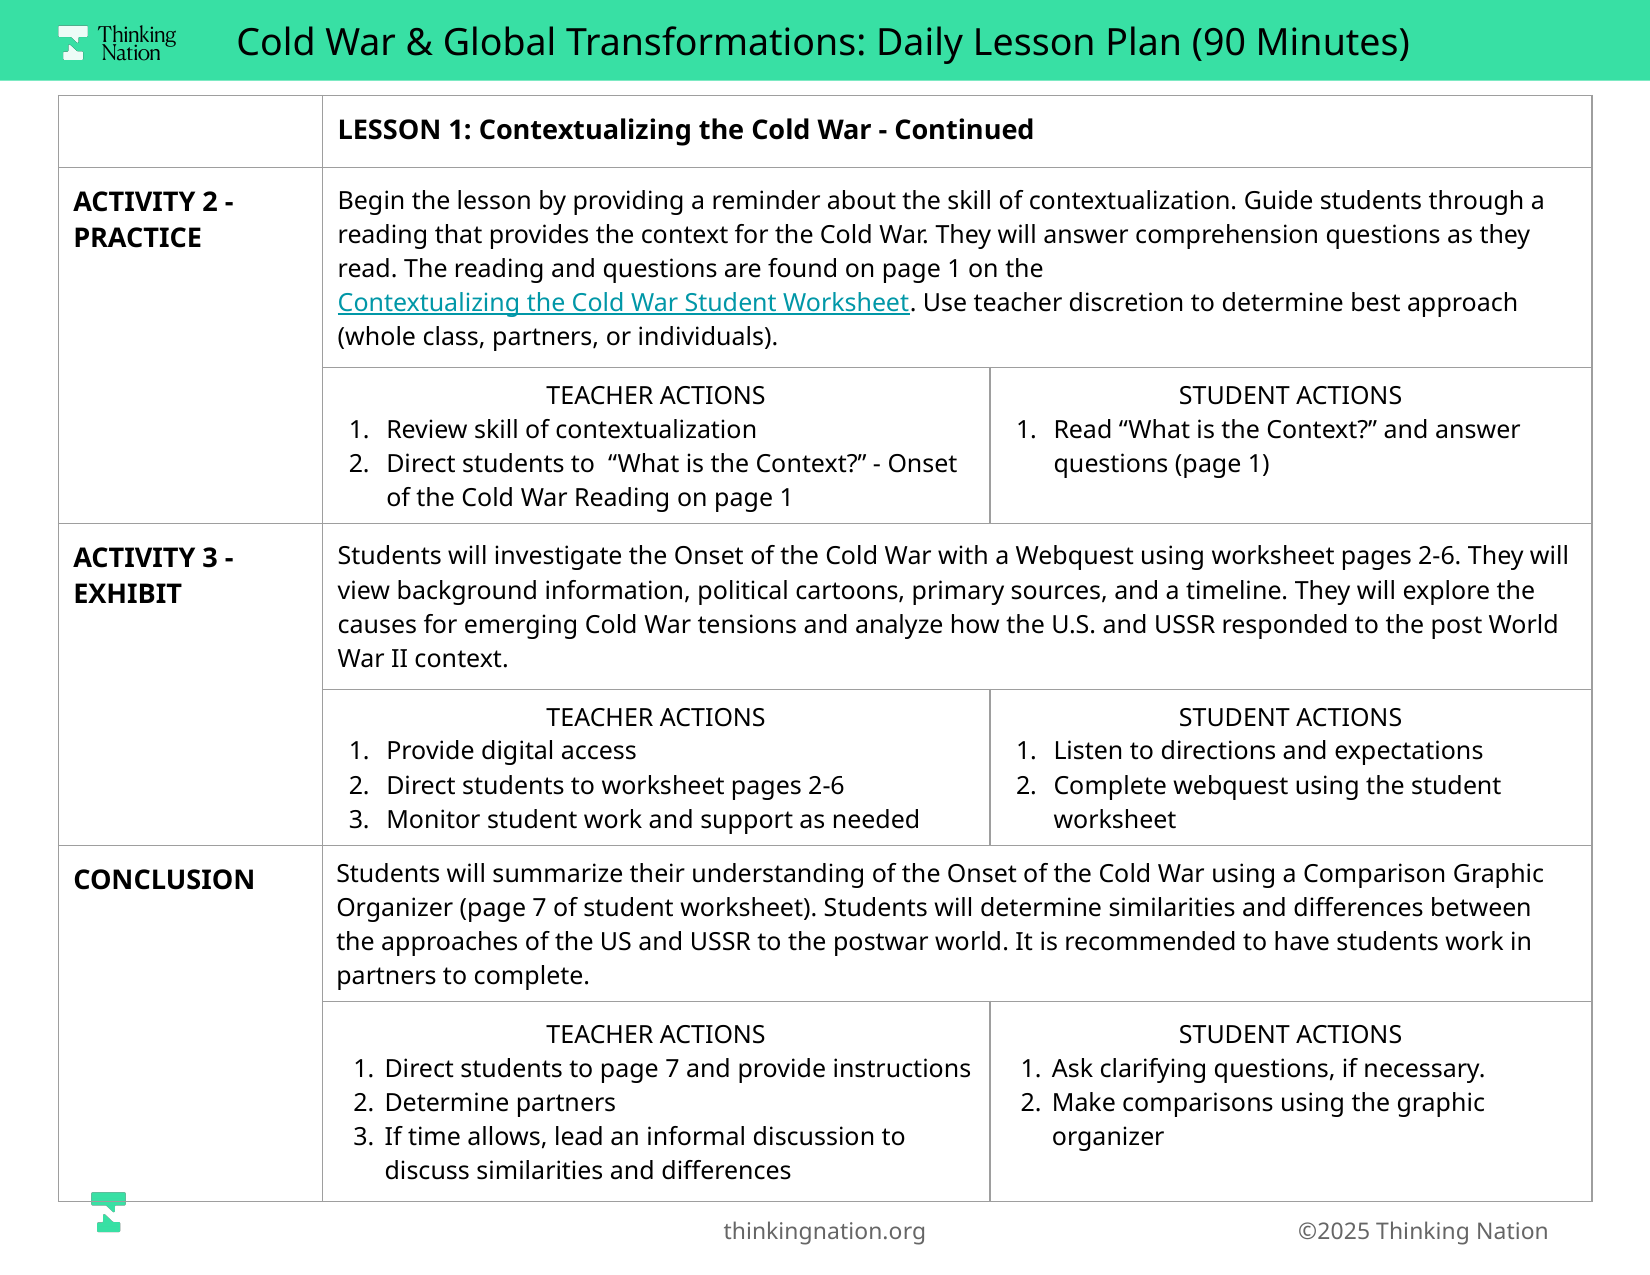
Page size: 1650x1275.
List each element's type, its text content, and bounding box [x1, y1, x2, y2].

table_cell STUDENT ACTIONS Listen to directions and expectations Complete webquest using the student worksheet [991, 690, 1591, 845]
text_box thinkingnation.org [629, 1202, 1021, 1240]
picture [80, 1184, 136, 1240]
table_cell Students will investigate the Onset of the Cold War with a Webquest using worksheet pages 2-6. They will view background information, political cartoons, primary sources, and a timeline. They will explore the causes for emerging Cold War tensions and analyze how the U.S. and USSR responded to the post World War II context. [323, 524, 1591, 689]
table_header LESSON 1: Contextualizing the Cold War - Continued [323, 96, 1591, 167]
text_box ©2025 Thinking Nation [1174, 1202, 1566, 1240]
table_cell STUDENT ACTIONS Read “What is the Context?” and answer questions (page 1) [991, 368, 1591, 523]
table_header [59, 96, 322, 167]
picture [45, 14, 180, 85]
table_cell TEACHER ACTIONS Direct students to page 7 and provide instructions Determine partners If time allows, lead an informal discussion to discuss similarities and differences [323, 1002, 989, 1201]
text_box Cold War & Global Transformations: Daily Lesson Plan (90 Minutes) [0, 0, 1650, 81]
table_cell Students will summarize their understanding of the Onset of the Cold War using a Comparison Graphic Organizer (page 7 of student worksheet). Students will determine similarities and differences between the approaches of the US and USSR to the postwar world. It is recommended to have students work in partners to complete. [323, 846, 1591, 1001]
table_cell STUDENT ACTIONS Ask clarifying questions, if necessary. Make comparisons using the graphic organizer [991, 1002, 1591, 1201]
table_cell ACTIVITY 3 - EXHIBIT [59, 524, 322, 845]
table_cell TEACHER ACTIONS Review skill of contextualization Direct students to “What is the Context?” - Onset of the Cold War Reading on page 1 [323, 368, 989, 523]
table_cell CONCLUSION [59, 846, 322, 1201]
table_cell ACTIVITY 2 - PRACTICE [59, 168, 322, 523]
table_cell TEACHER ACTIONS Provide digital access Direct students to worksheet pages 2-6 Monitor student work and support as needed [323, 690, 989, 845]
table_cell Begin the lesson by providing a reminder about the skill of contextualization. Guide students through a reading that provides the context for the Cold War. They will answer comprehension questions as they read. The reading and questions are found on page 1 on the Contextualizing the Cold War Student Worksheet. Use teacher discretion to determine best approach (whole class, partners, or individuals). [323, 168, 1591, 367]
